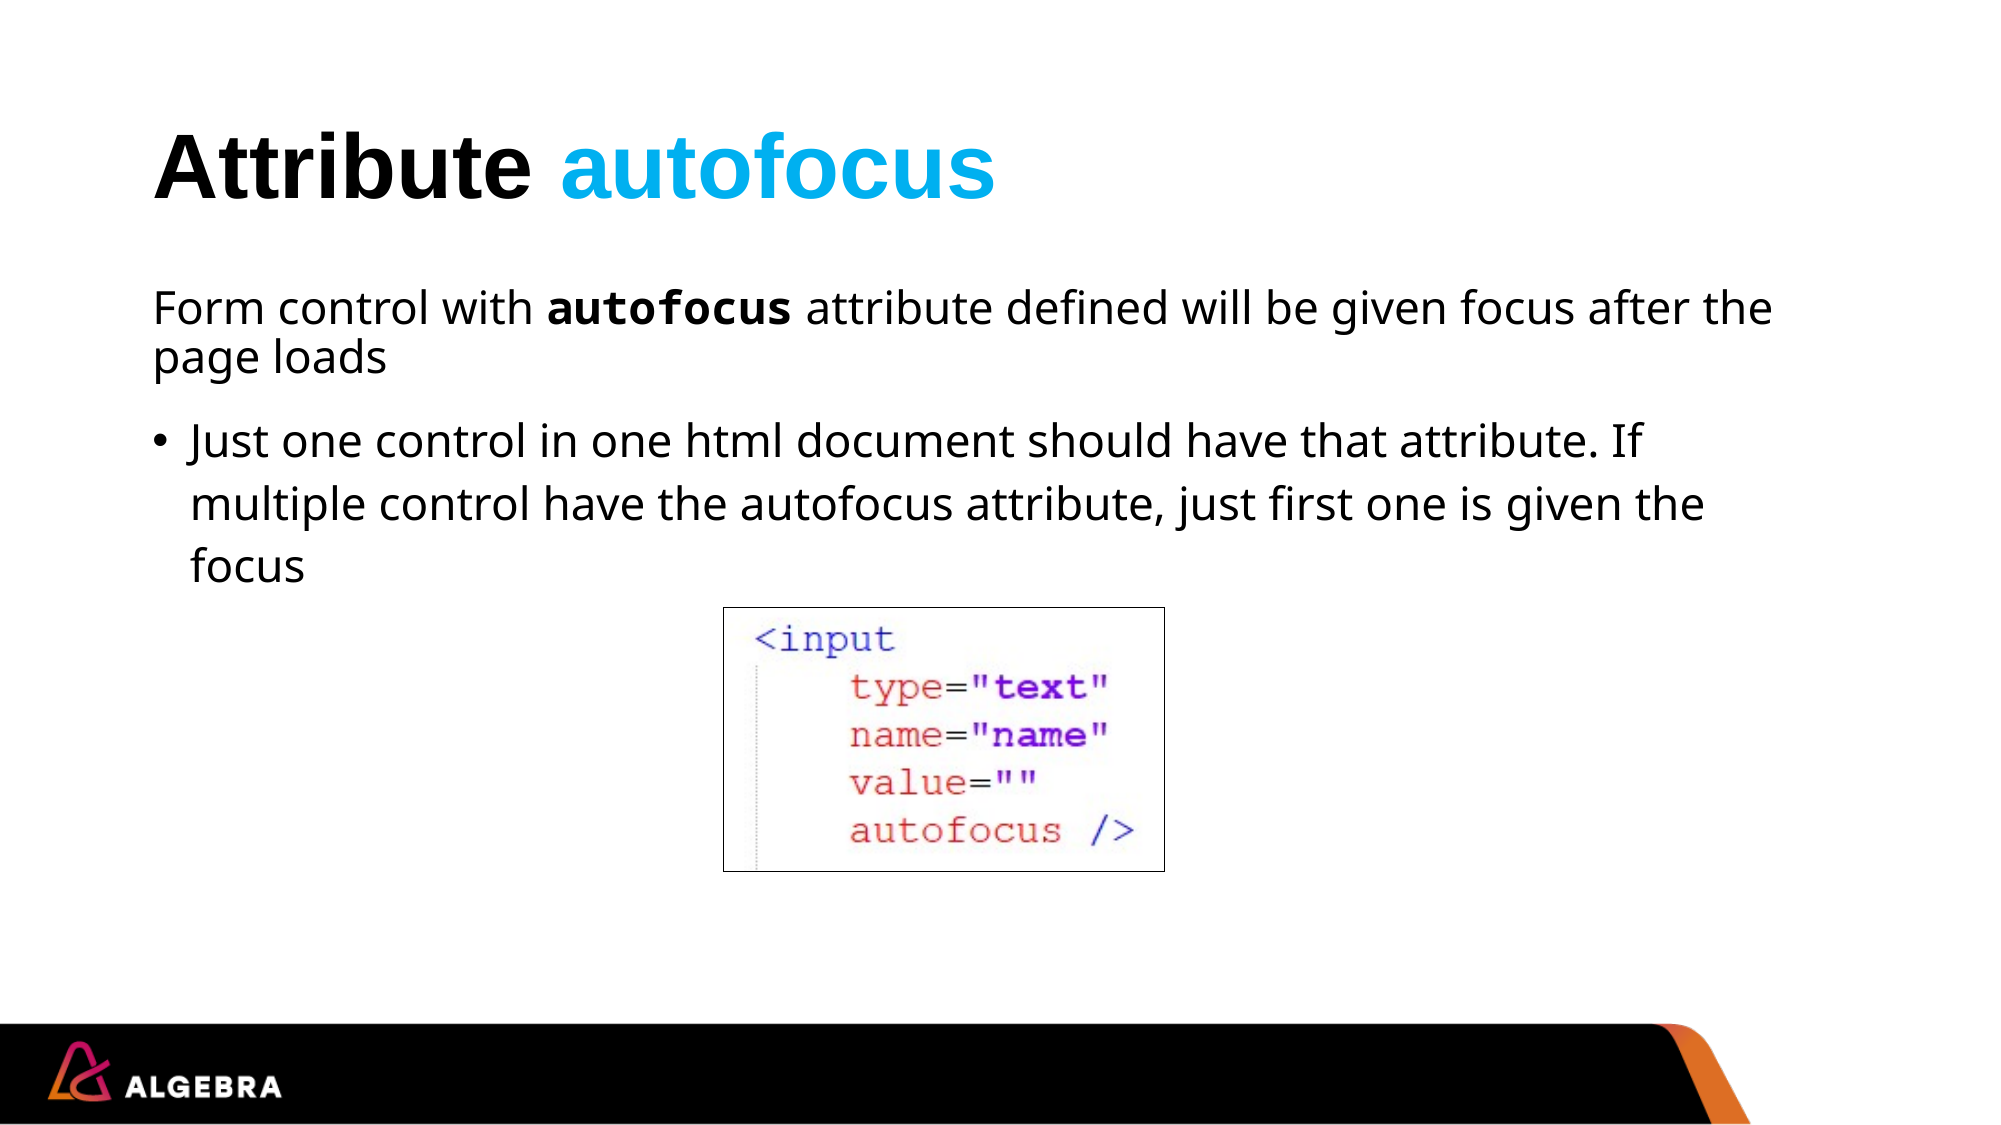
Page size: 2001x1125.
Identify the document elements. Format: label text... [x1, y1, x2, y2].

picture [0, 1023, 1958, 1125]
picture [723, 607, 1165, 872]
list Form control with autofocus attribute defined will be given focus after the page loads Just one control in one html document should have that attribute. If multiple control have the autofocus attribute, just first one is given the focus [137, 277, 1846, 992]
title Attribute autofocus [137, 59, 1863, 278]
